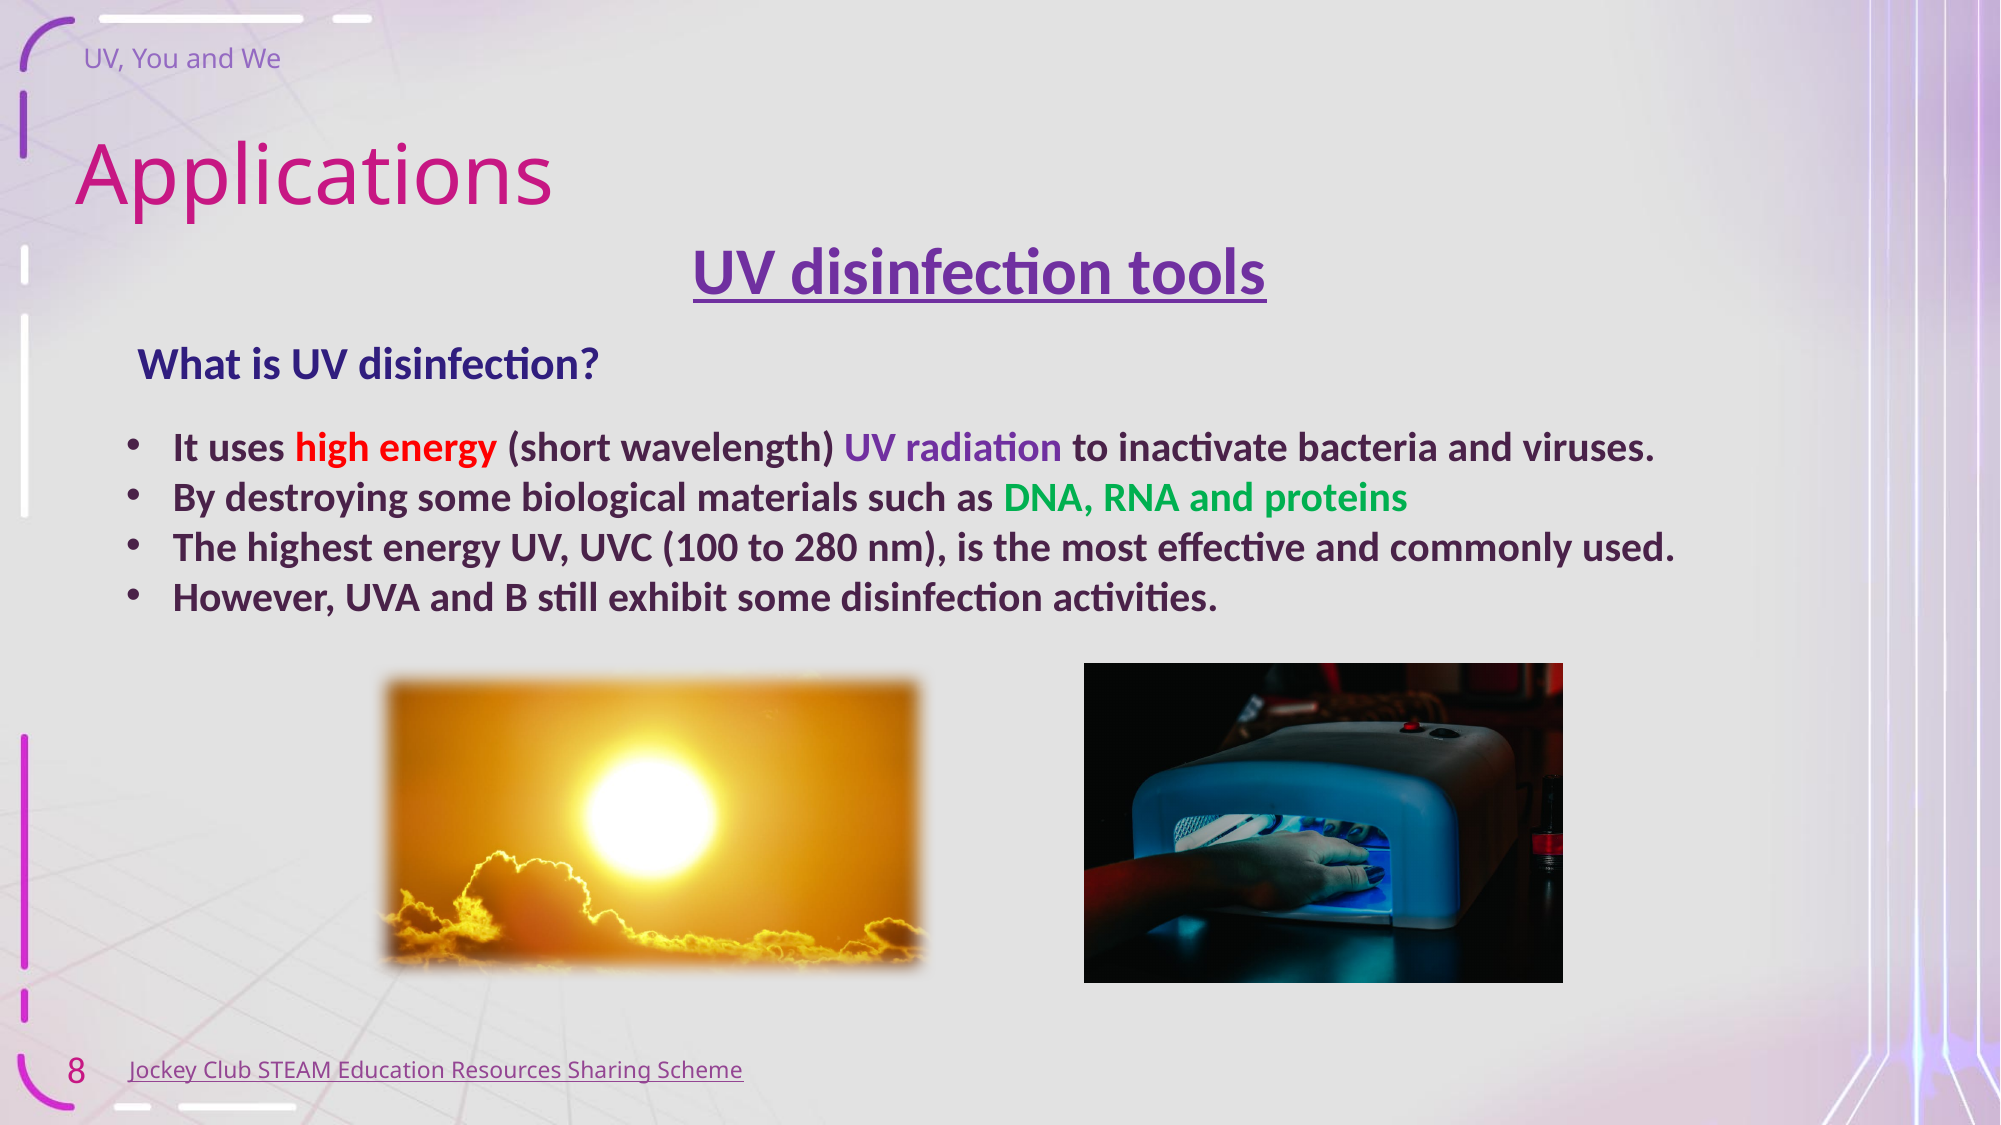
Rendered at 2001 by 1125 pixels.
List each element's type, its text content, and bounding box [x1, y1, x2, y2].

title Applications [61, 63, 1571, 279]
text_box What is UV disinfection? [122, 326, 616, 397]
text_box UV disinfection tools [677, 220, 1282, 316]
text_box It uses high energy (short wavelength) UV radiation to inactivate bacteria and viruses. By destroying some biological materials such as DNA, RNA and proteins The highest energy UV, UVC (100 to 280 nm), is the most effective and commonly used. However, UVA and B still exhibit some disinfection activities. [111, 412, 1693, 687]
picture [0, 0, 2001, 1125]
